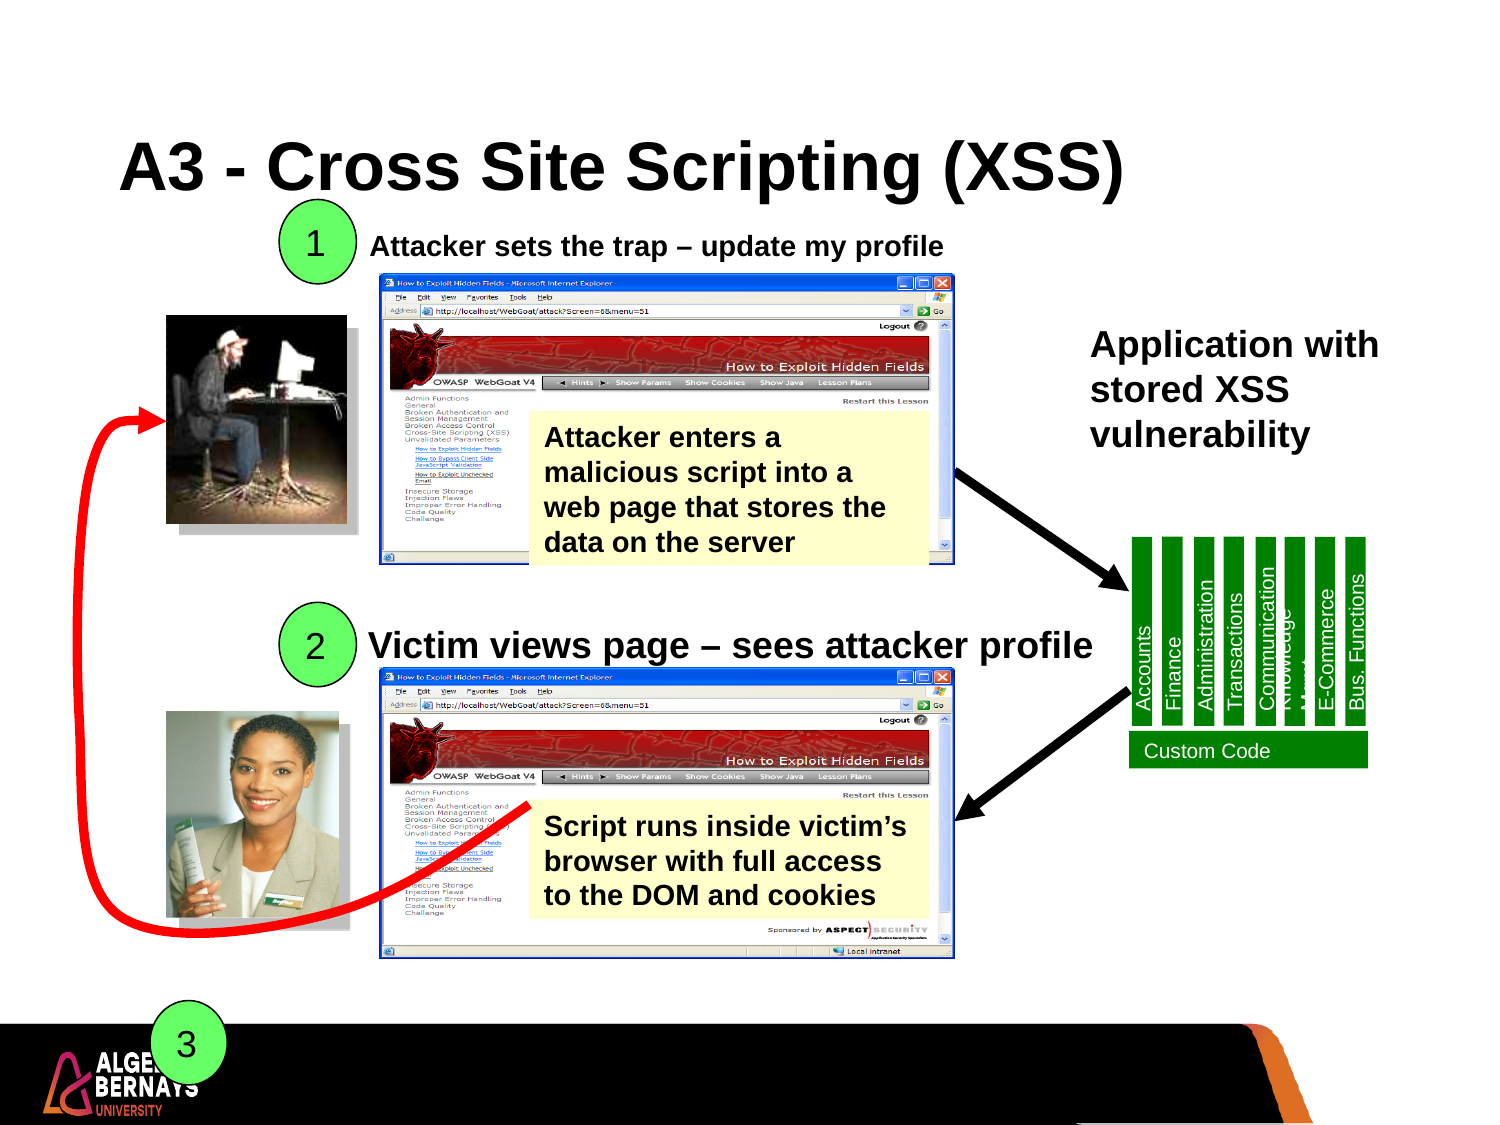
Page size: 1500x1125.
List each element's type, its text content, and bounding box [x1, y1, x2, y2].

title A3 - Cross Site Scripting (XSS) [103, 59, 1397, 278]
text_box Victim views page – sees attacker profile [352, 613, 1129, 658]
text_box Application with stored XSS vulnerability [1074, 312, 1463, 500]
picture [166, 315, 346, 524]
picture [379, 667, 955, 959]
text_box [955, 689, 1129, 822]
picture [379, 273, 955, 565]
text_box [1129, 536, 1368, 769]
text_box [77, 414, 400, 934]
text_box 1 [279, 199, 357, 284]
text_box Script silently sends attacker Victim’s session cookie [224, 1020, 1263, 1064]
text_box [955, 471, 1129, 592]
text_box Attacker sets the trap – update my profile [354, 220, 1205, 264]
text_box 3 [149, 1000, 224, 1085]
picture [166, 711, 340, 918]
picture [0, 1023, 1468, 1125]
